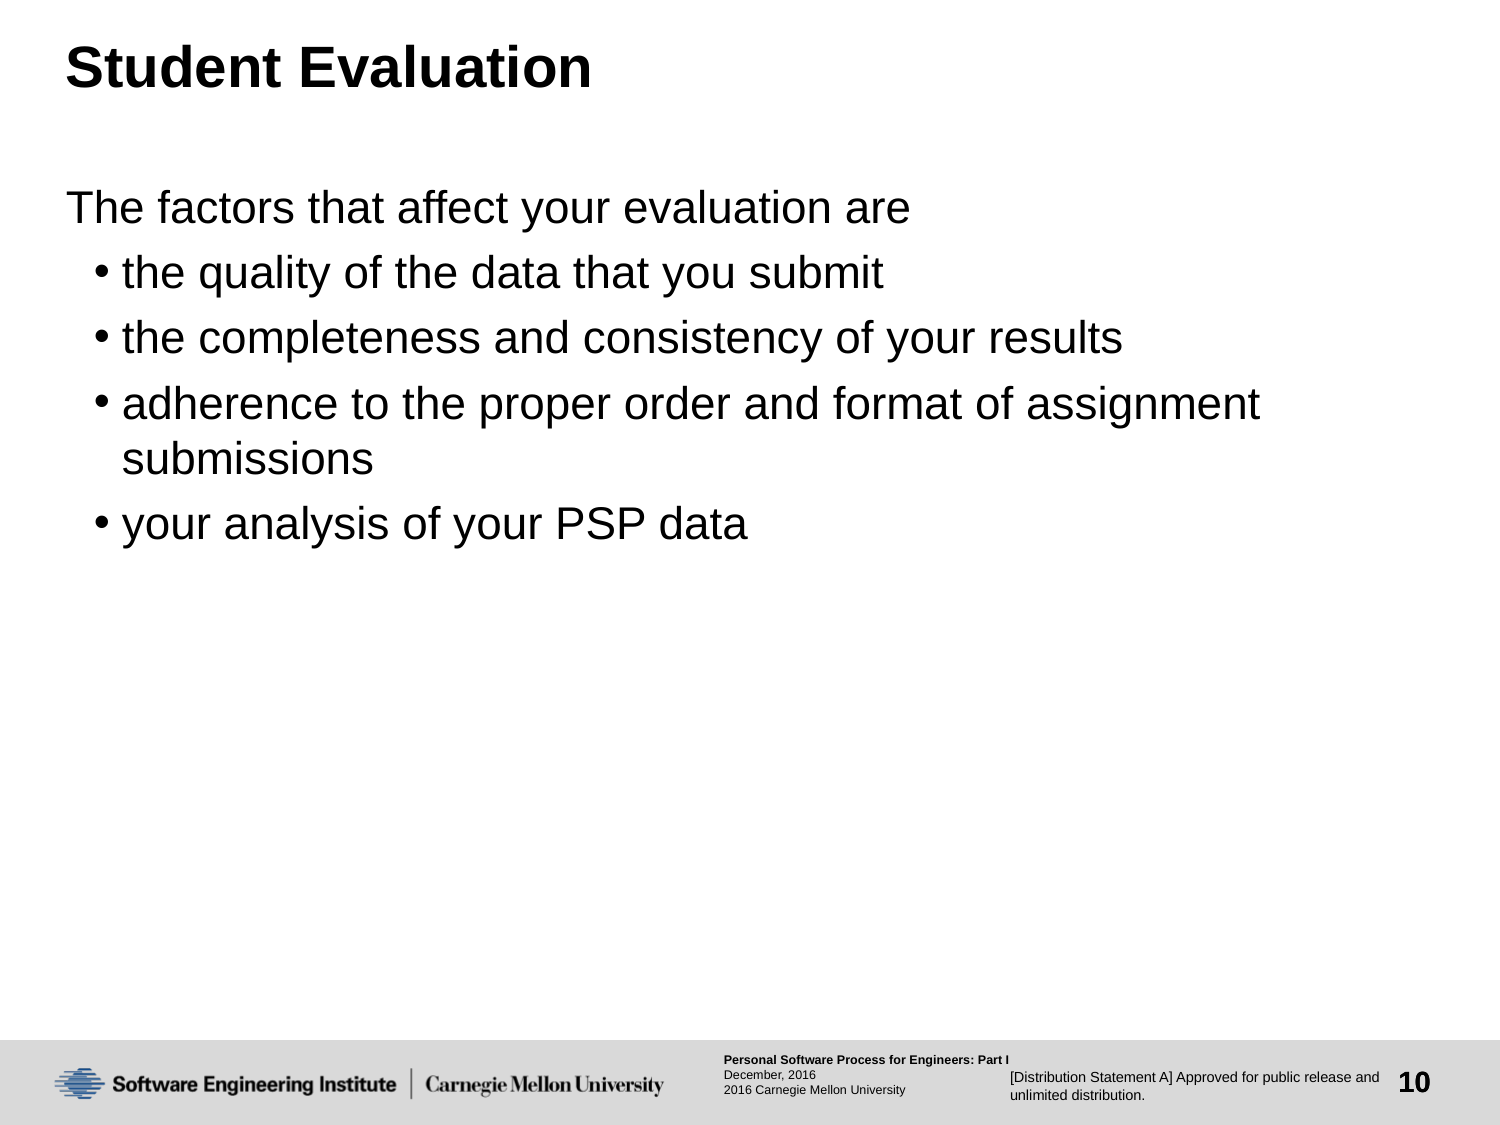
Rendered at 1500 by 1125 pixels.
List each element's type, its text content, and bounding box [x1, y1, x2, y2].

picture [46, 1061, 673, 1104]
list The factors that affect your evaluation are the quality of the data that you submit the completeness and consistency of your results adherence to the proper order and format of assignment submissions your analysis of your PSP data [65, 177, 1431, 1000]
title Student Evaluation [65, 37, 1313, 148]
